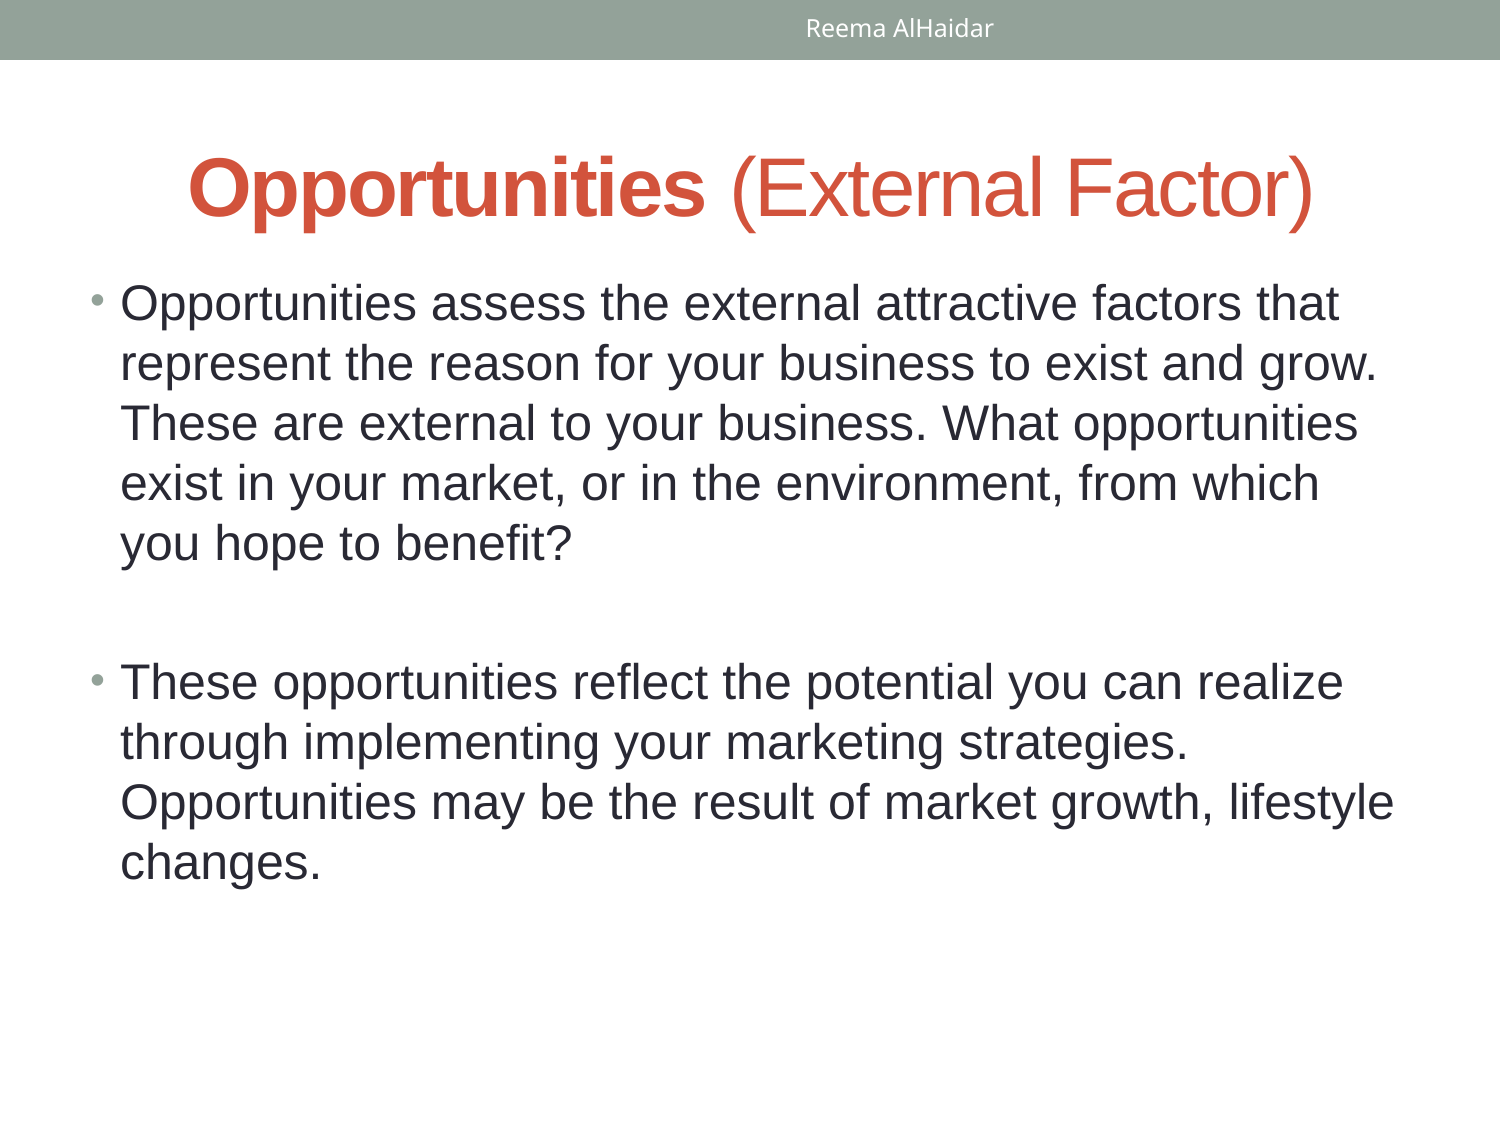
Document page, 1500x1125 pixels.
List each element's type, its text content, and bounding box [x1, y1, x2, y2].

title Opportunities (External Factor) [76, 101, 1427, 265]
footer Reema AlHaidar [562, 3, 1238, 57]
list Opportunities assess the external attractive factors that represent the reason for your business to exist and grow. These are external to your business. What opportunities exist in your market, or in the environment, from which you hope to benefit? These opportunities reflect the potential you can realize through implementing your marketing strategies. Opportunities may be the result of market growth, lifestyle changes. [75, 262, 1425, 1063]
